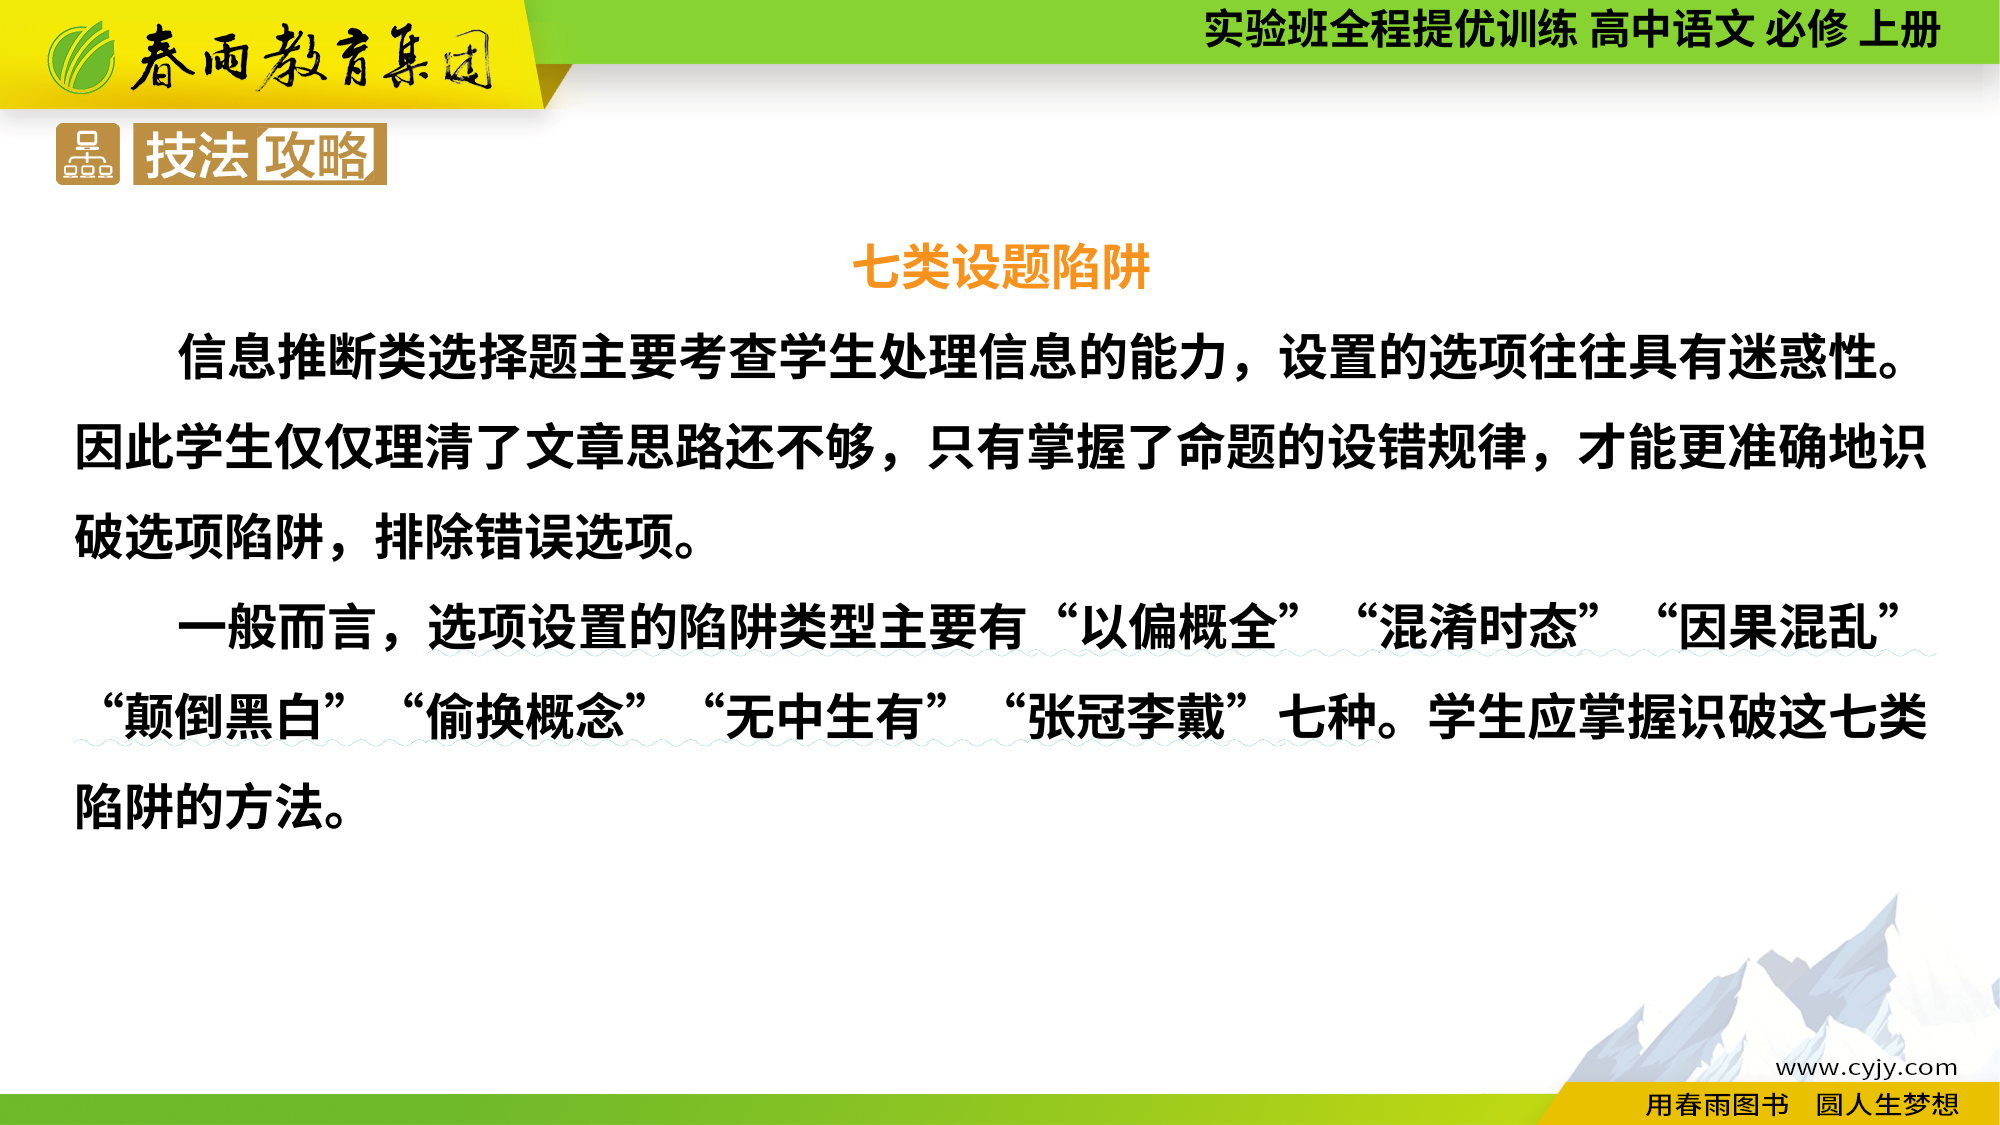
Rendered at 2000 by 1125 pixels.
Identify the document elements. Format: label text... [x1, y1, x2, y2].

list 七类设题陷阱 信息推断类选择题主要考查学生处理信息的能力，设置的选项往往具有迷惑性。因此学生仅仅理清了文章思路还不够，只有掌握了命题的设错规律，才能更准确地识破选项陷阱，排除错误选项。 一般而言，选项设置的陷阱类型主要有“以偏概全”“混淆时态”“因果混乱”“颠倒黑白”“偷换概念”“无中生有”“张冠李戴”七种。学生应掌握识破这七类陷阱的方法。 [59, 198, 1944, 838]
picture [0, 0, 2000, 1125]
